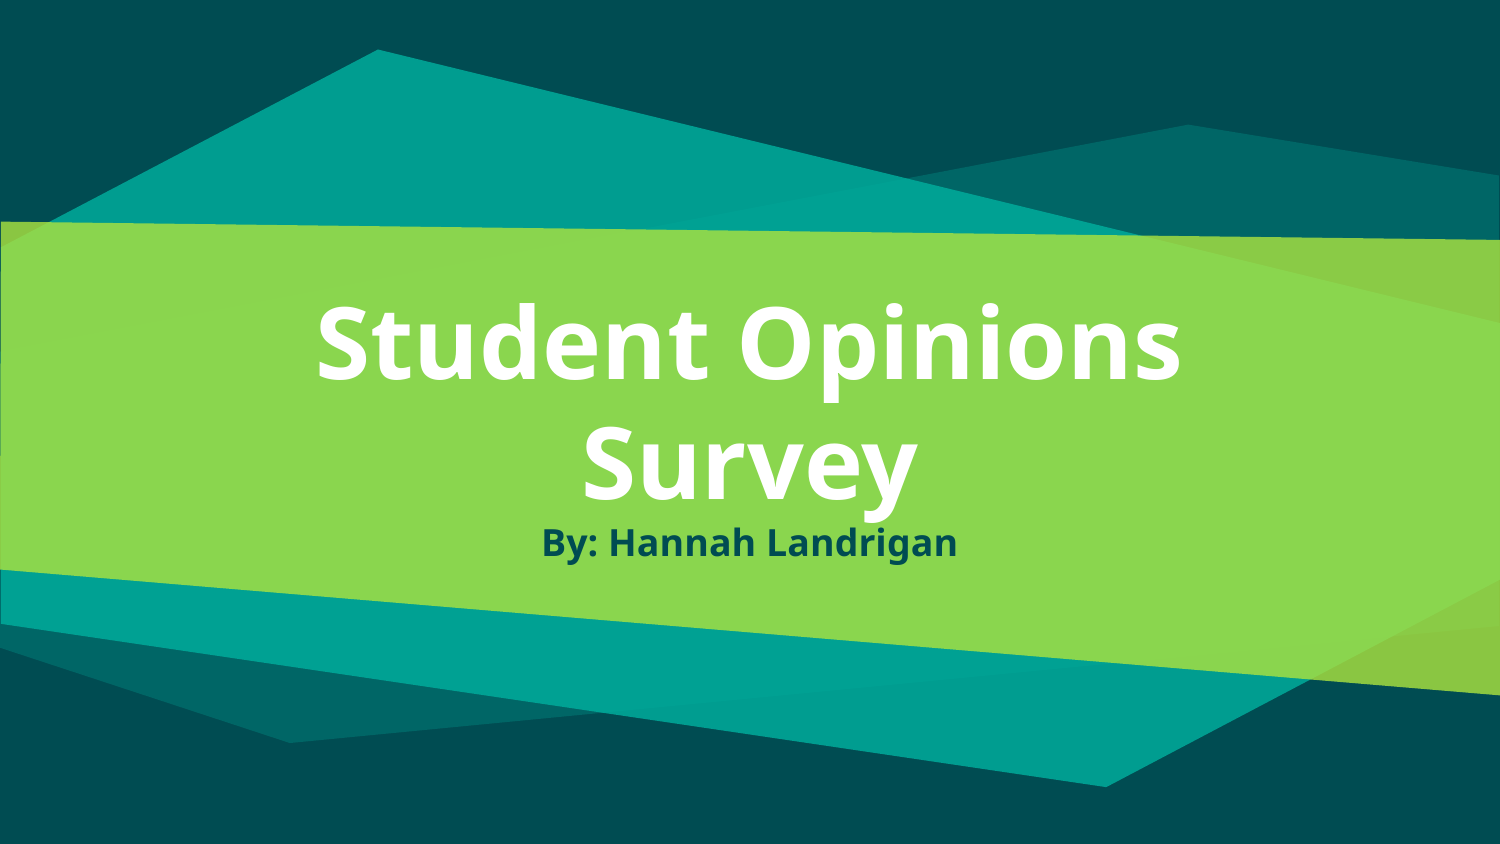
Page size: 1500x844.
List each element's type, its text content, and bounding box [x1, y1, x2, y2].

title Student Opinions Survey By: Hannah Landrigan [281, 274, 1218, 569]
